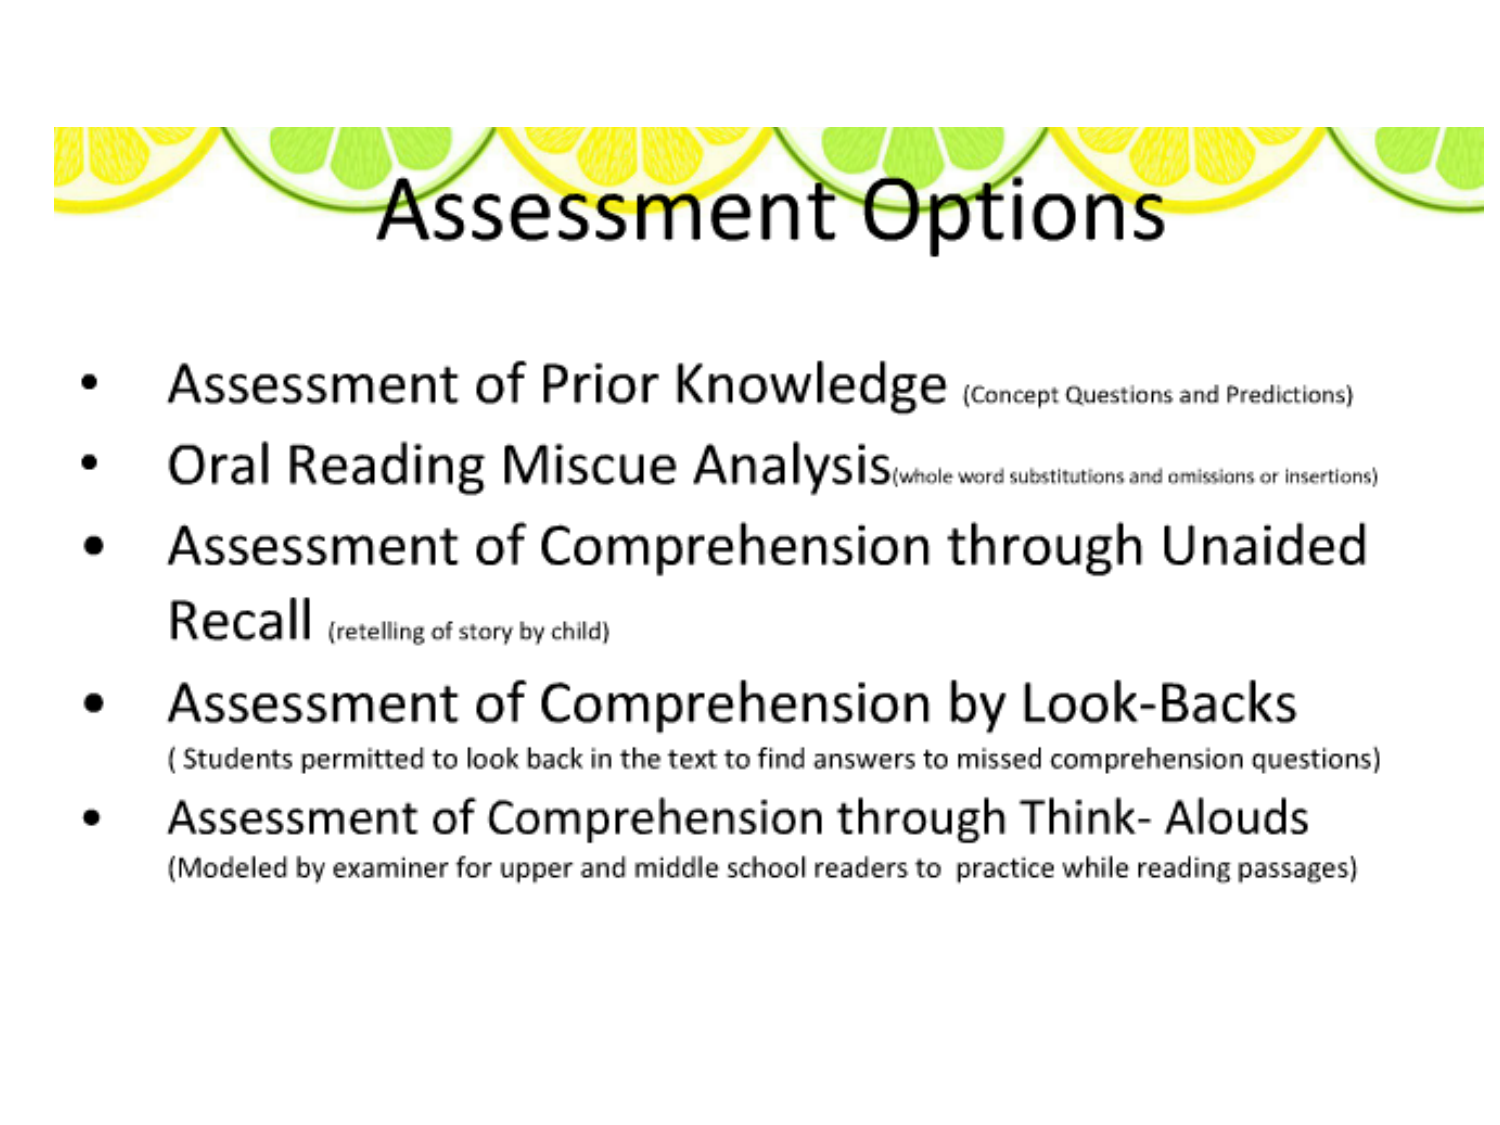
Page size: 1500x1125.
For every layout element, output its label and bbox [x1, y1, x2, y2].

picture [53, 126, 1484, 965]
